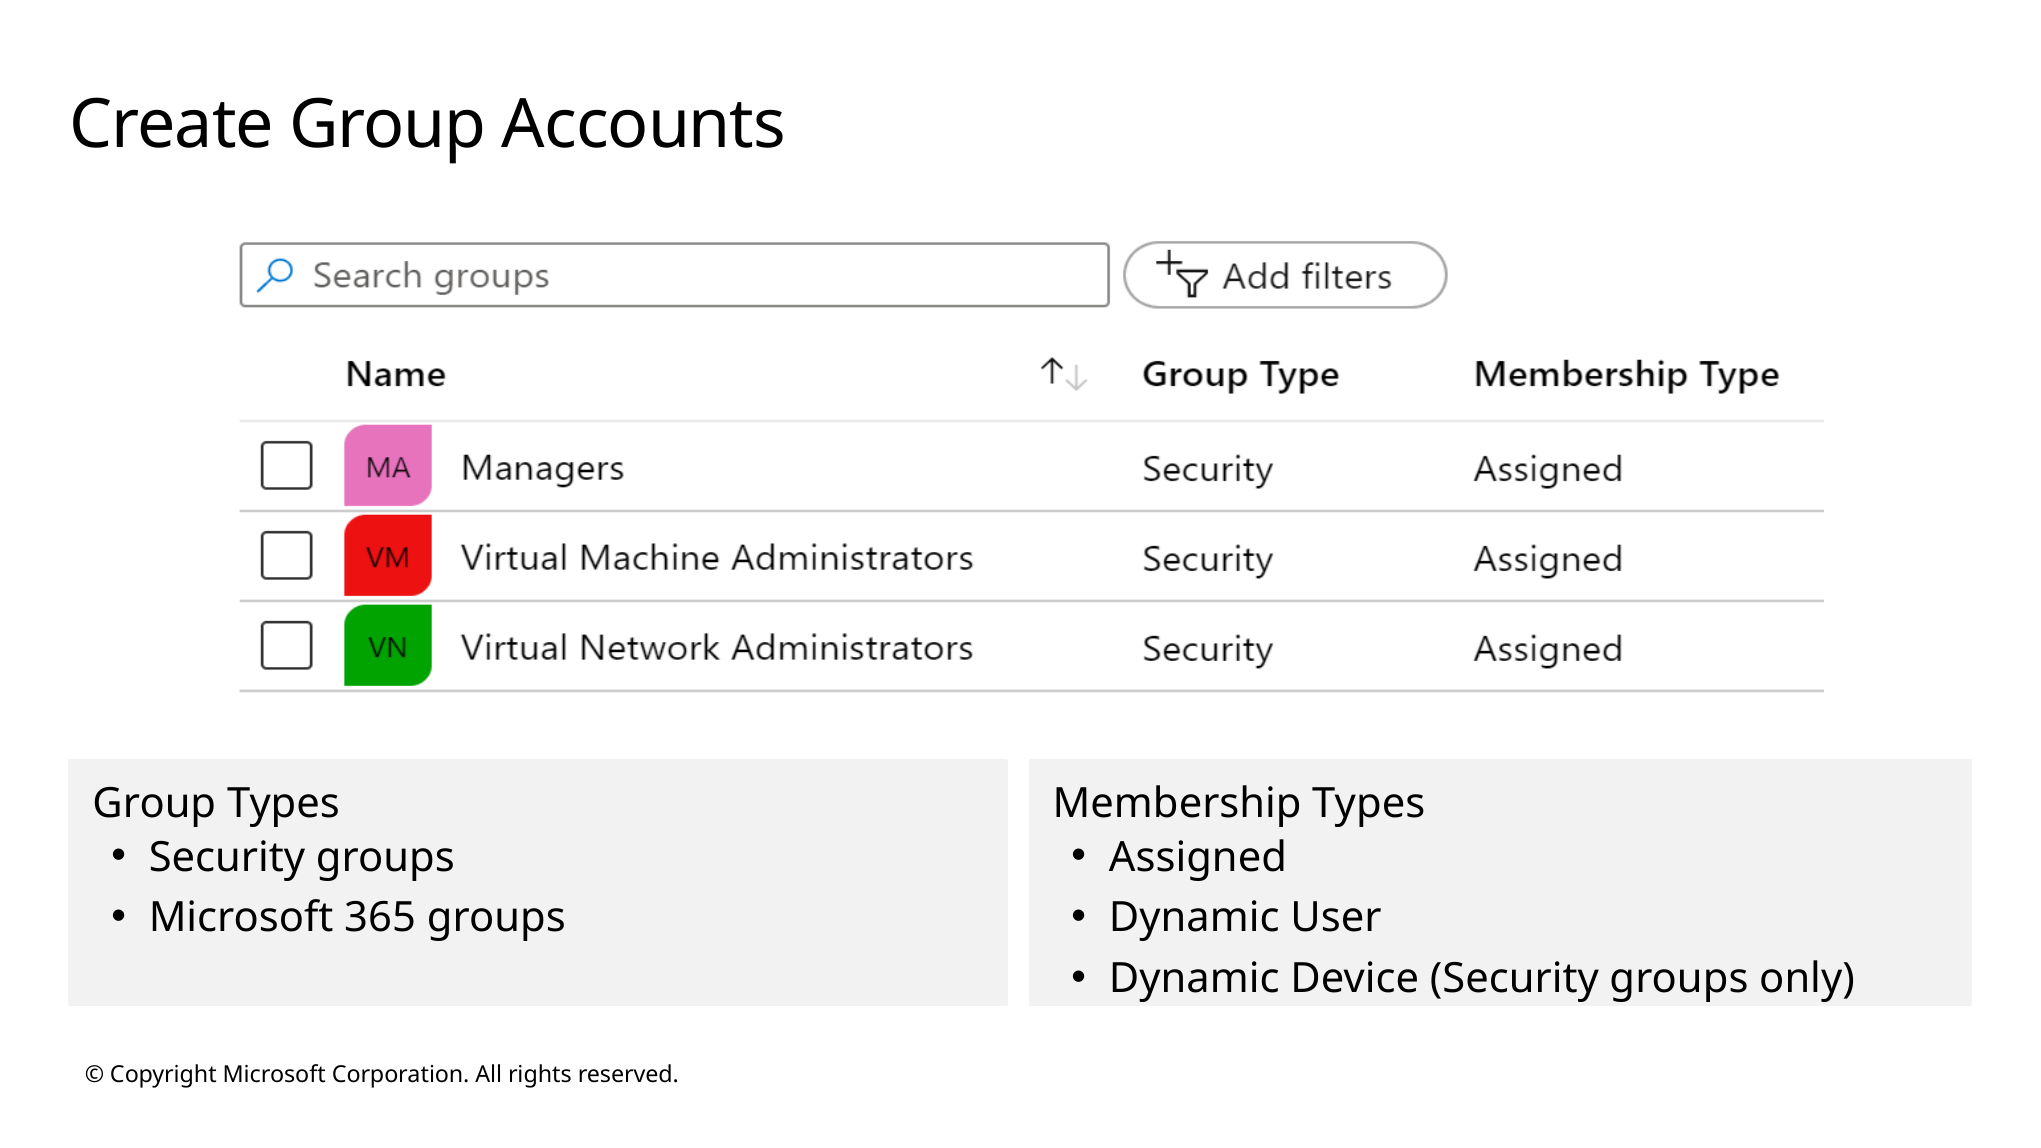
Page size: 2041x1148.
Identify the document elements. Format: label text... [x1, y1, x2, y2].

text_box Membership Types Assigned Dynamic User Dynamic Device (Security groups only) [1030, 760, 1971, 1004]
picture [215, 220, 1825, 701]
title Create Group Accounts [70, 73, 1968, 188]
text_box Group Types Security groups Microsoft 365 groups [70, 760, 1007, 1004]
